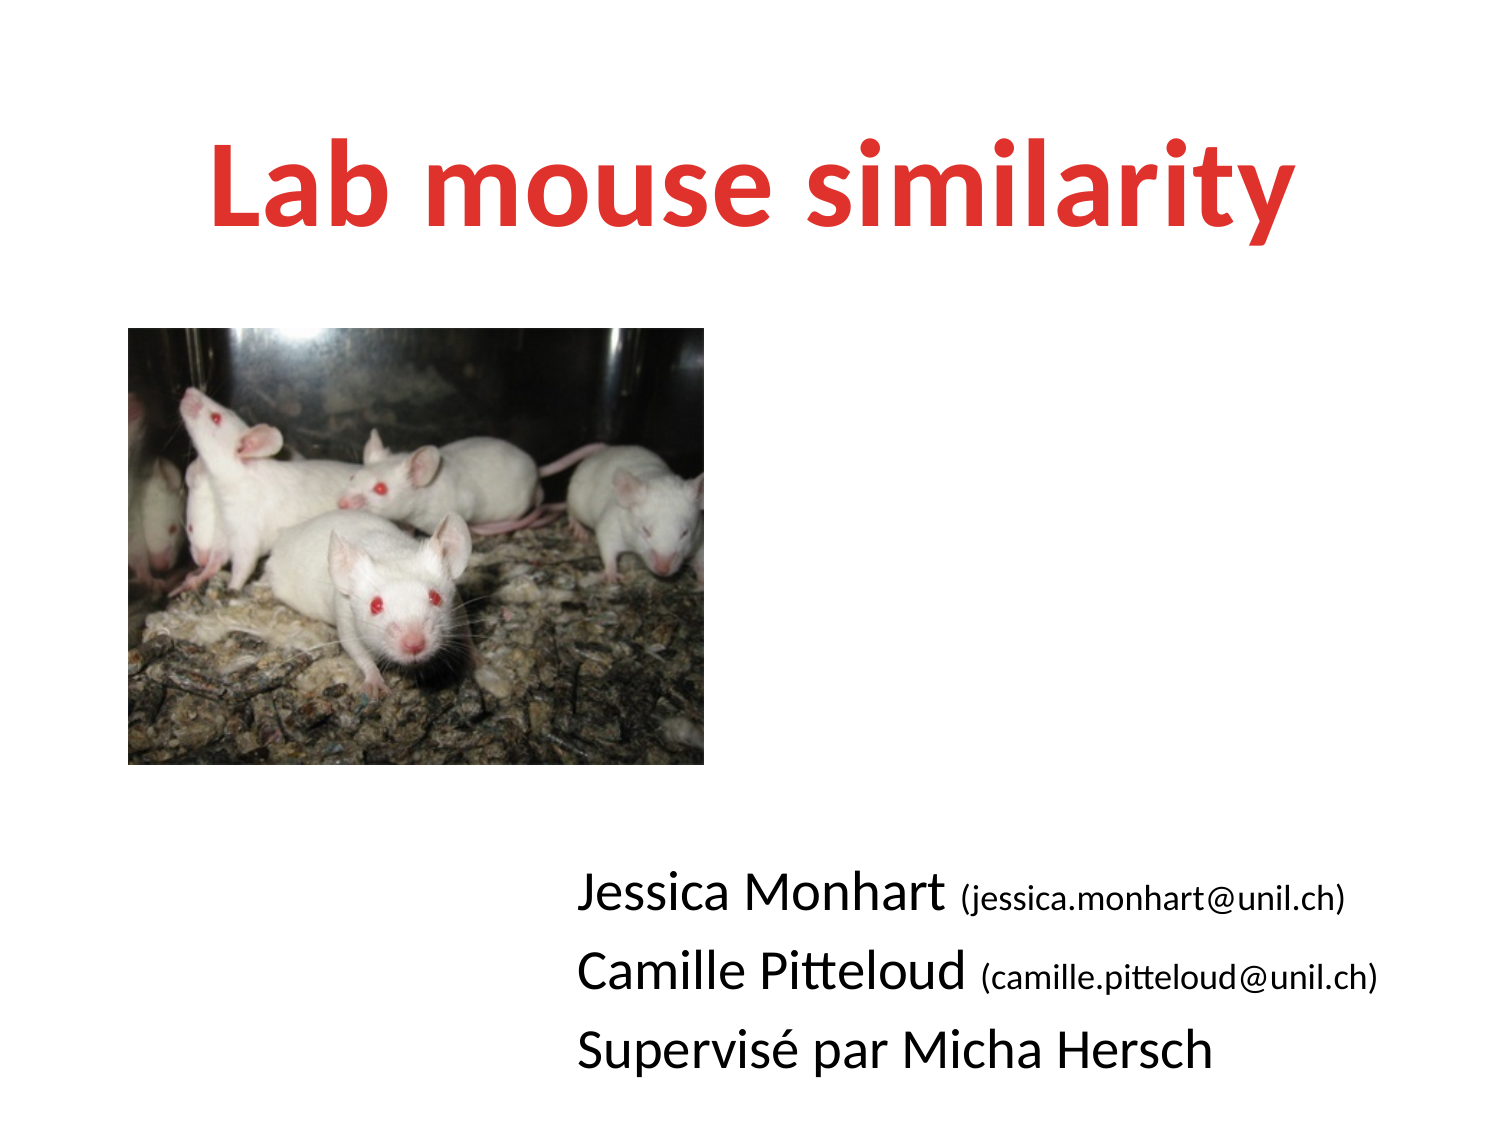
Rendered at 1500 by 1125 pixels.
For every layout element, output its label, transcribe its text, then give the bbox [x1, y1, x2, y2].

picture [128, 327, 704, 765]
text_box Lab mouse similarity [193, 93, 1314, 259]
subtitle Jessica Monhart (jessica.monhart@unil.ch) Camille Pitteloud (camille.pitteloud@unil.ch) Supervisé par Micha Hersch [562, 609, 1500, 1090]
